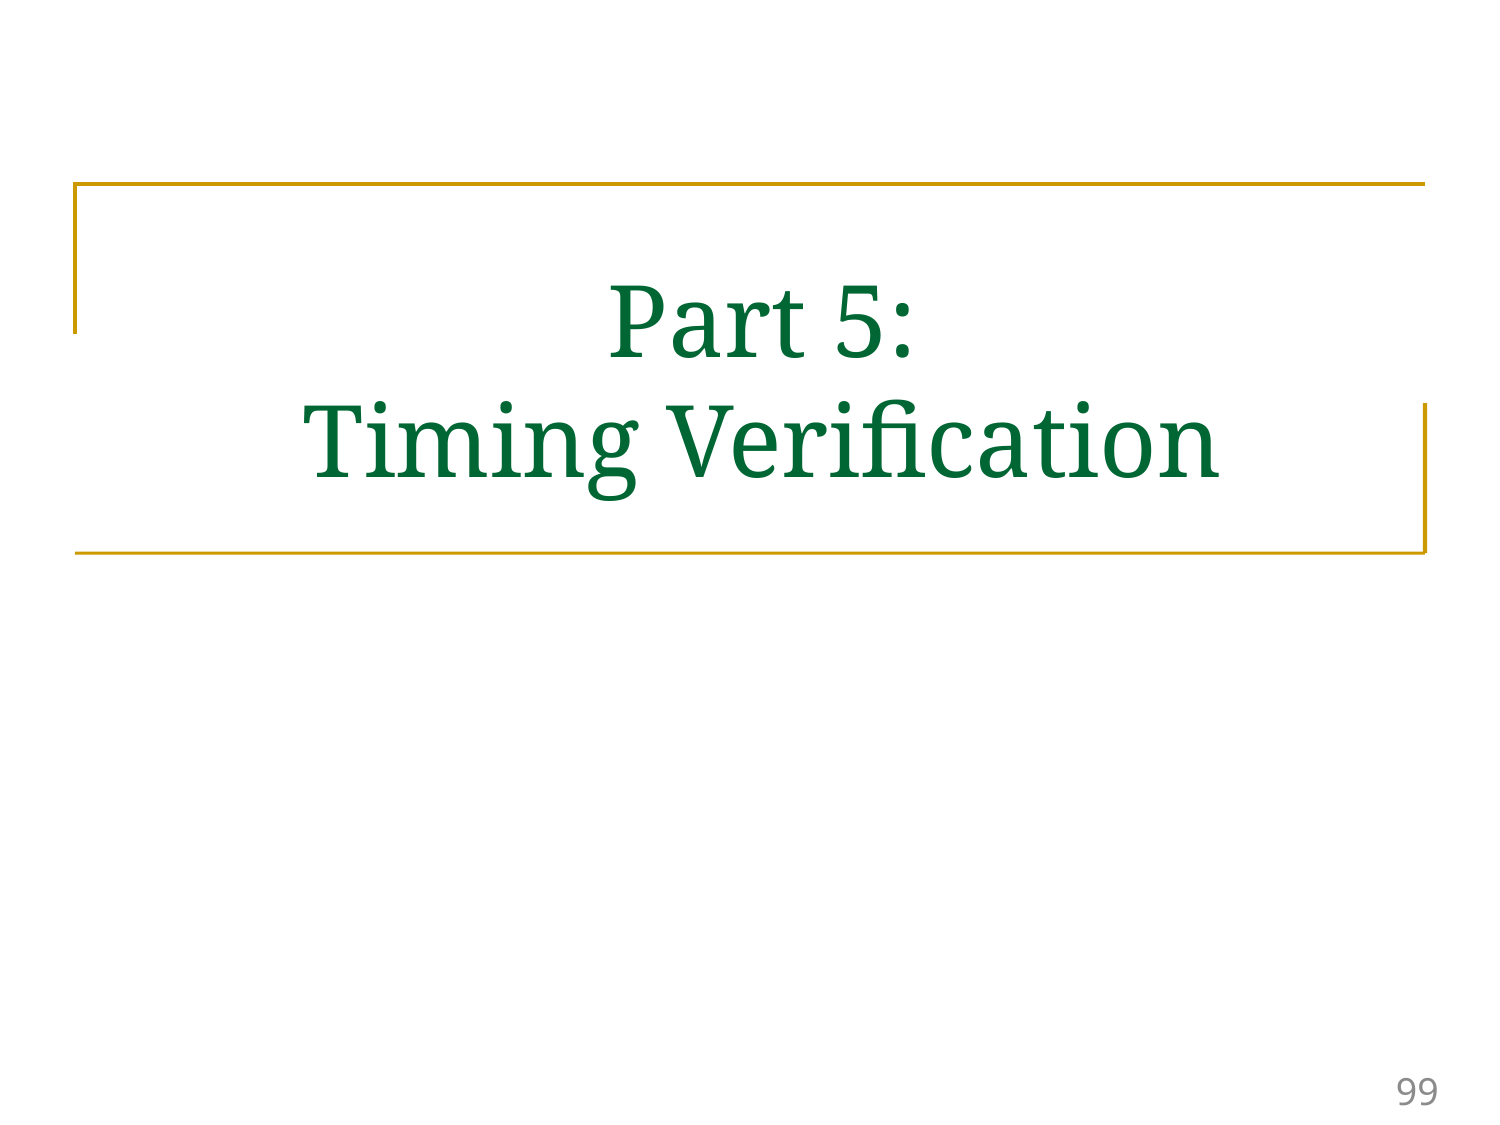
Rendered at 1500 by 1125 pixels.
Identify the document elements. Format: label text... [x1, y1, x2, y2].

title Part 5: Timing Verification [112, 249, 1413, 538]
slide_number 99 [1116, 1063, 1454, 1124]
